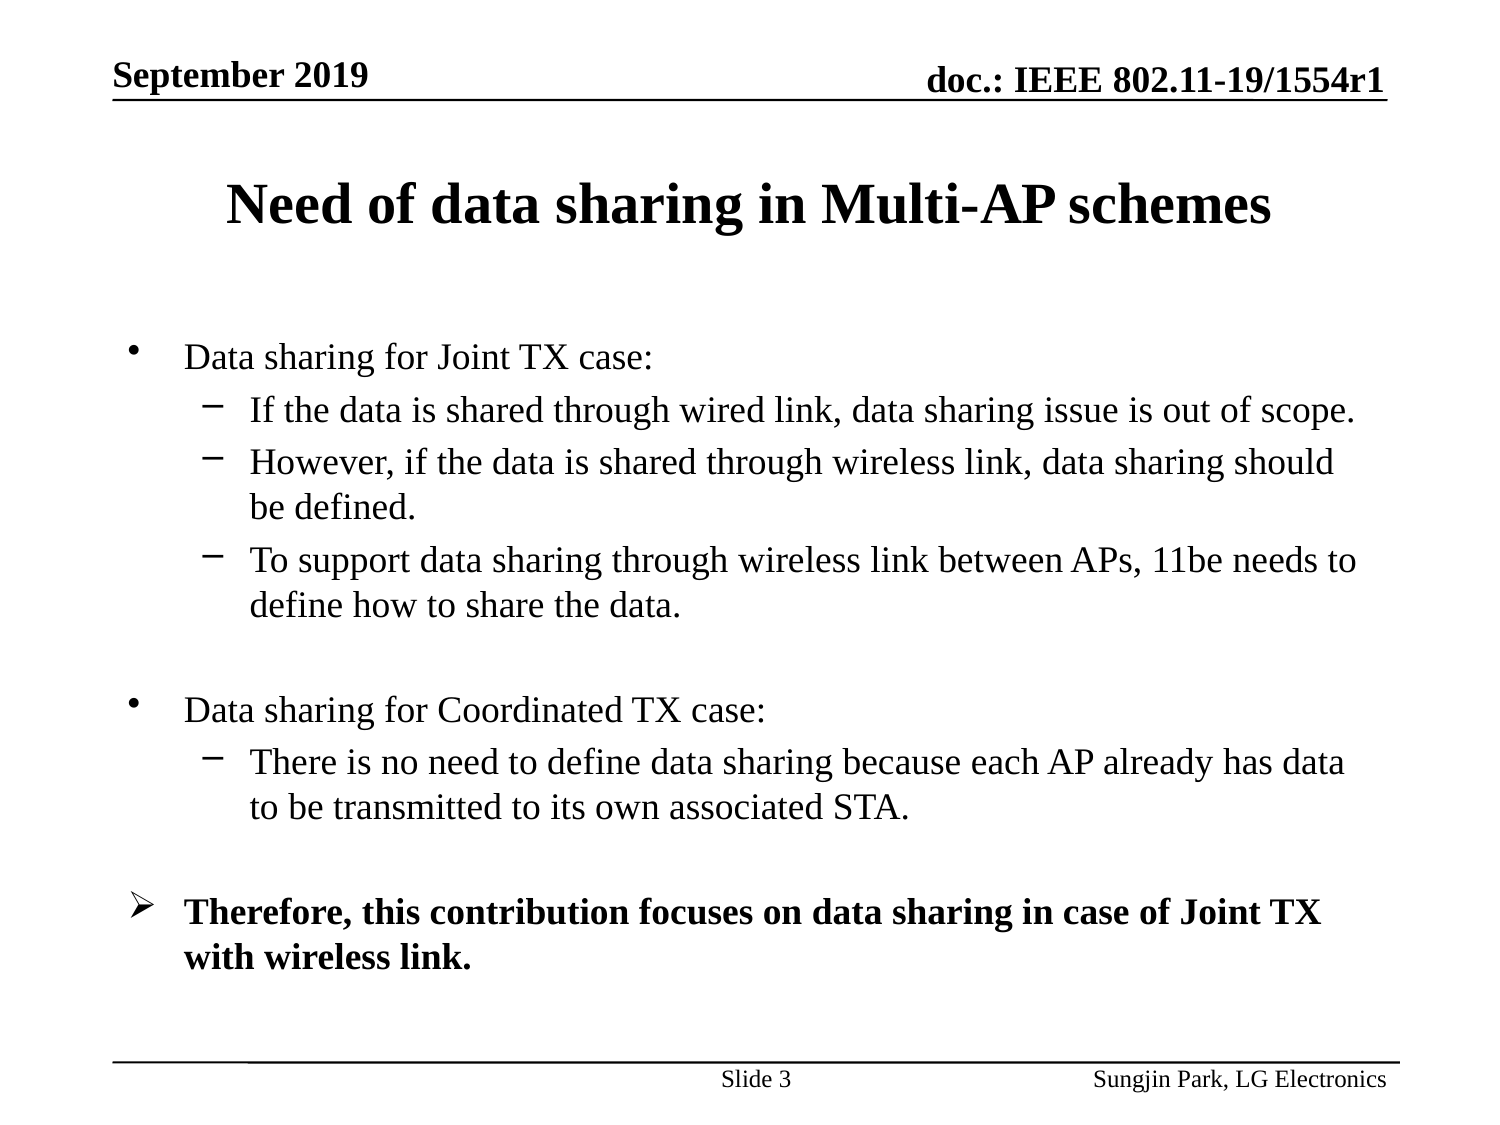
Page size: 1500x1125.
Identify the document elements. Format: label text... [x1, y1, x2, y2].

title Need of data sharing in Multi-AP schemes [112, 112, 1388, 288]
slide_number Slide 3 [712, 1061, 800, 1093]
list Data sharing for Joint TX case: If the data is shared through wired link, data sharing issue is out of scope. However, if the data is shared through wireless link, data sharing should be defined. To support data sharing through wireless link between APs, 11be needs to define how to share the data. Data sharing for Coordinated TX case: There is no need to define data sharing because each AP already has data to be transmitted to its own associated STA. Therefore, this contribution focuses on data sharing in case of Joint TX with wireless link. [112, 324, 1388, 1063]
